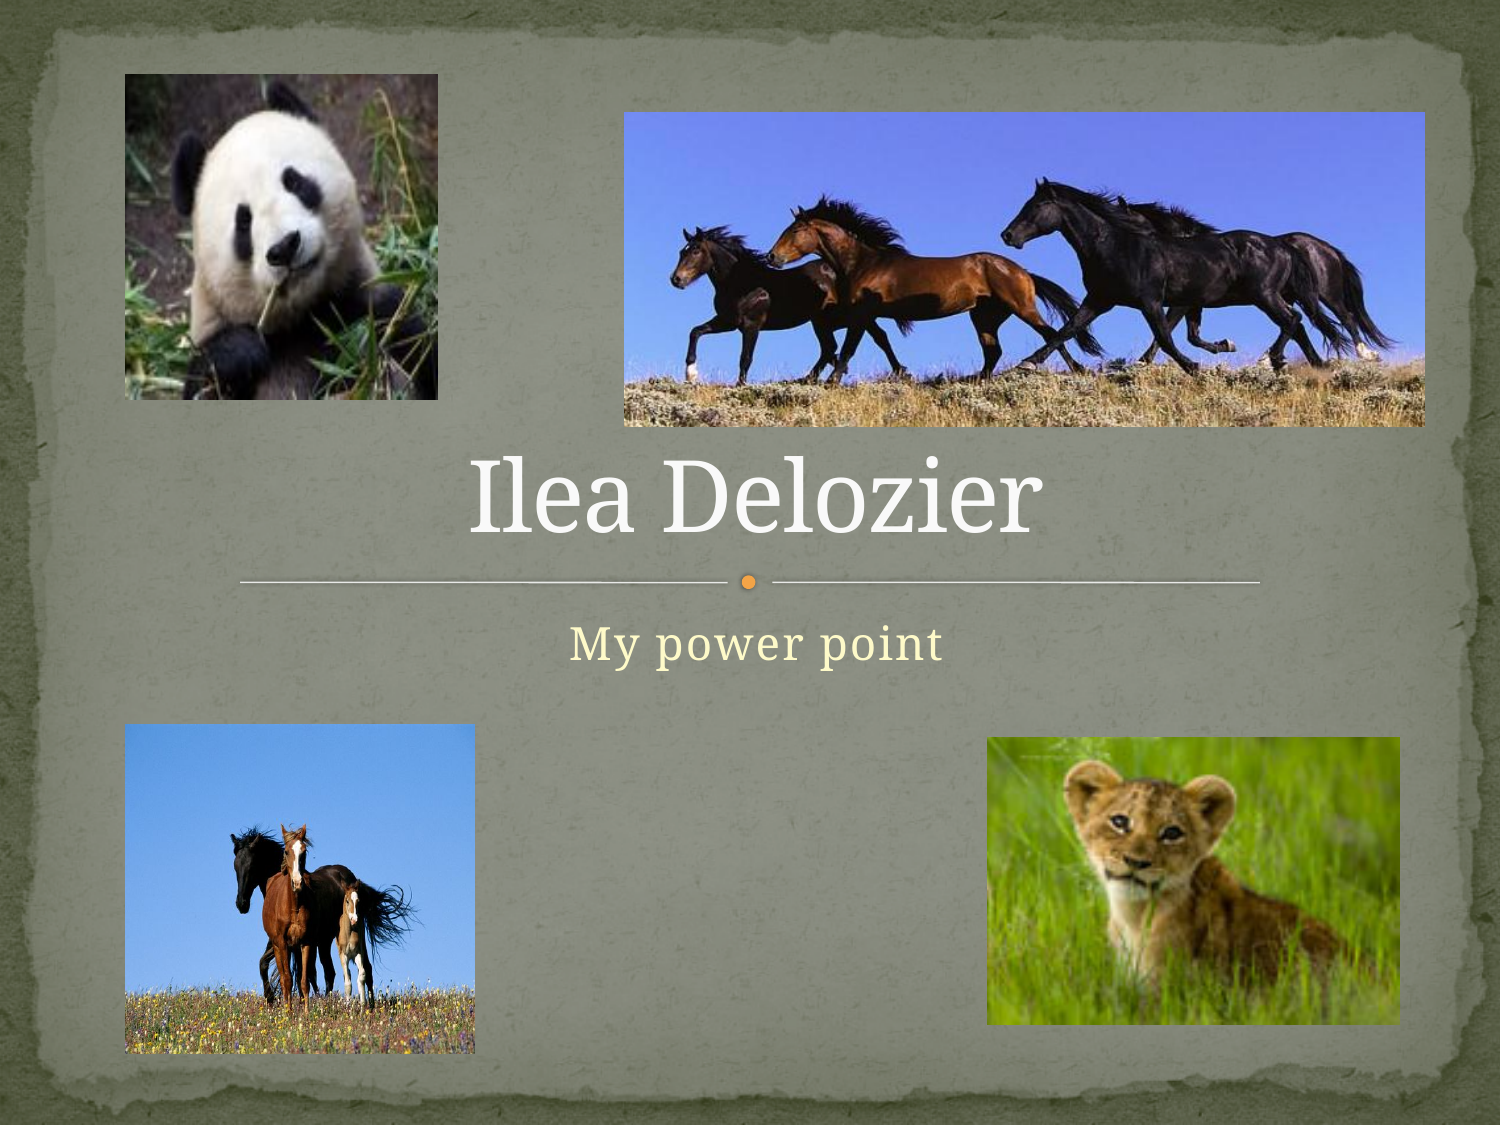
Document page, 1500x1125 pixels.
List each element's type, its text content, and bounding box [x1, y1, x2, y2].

title Ilea Delozier [74, 235, 1438, 561]
picture [125, 724, 475, 1054]
picture [987, 737, 1400, 1025]
picture [125, 74, 438, 400]
picture [624, 112, 1425, 427]
subtitle My power point [75, 606, 1438, 795]
